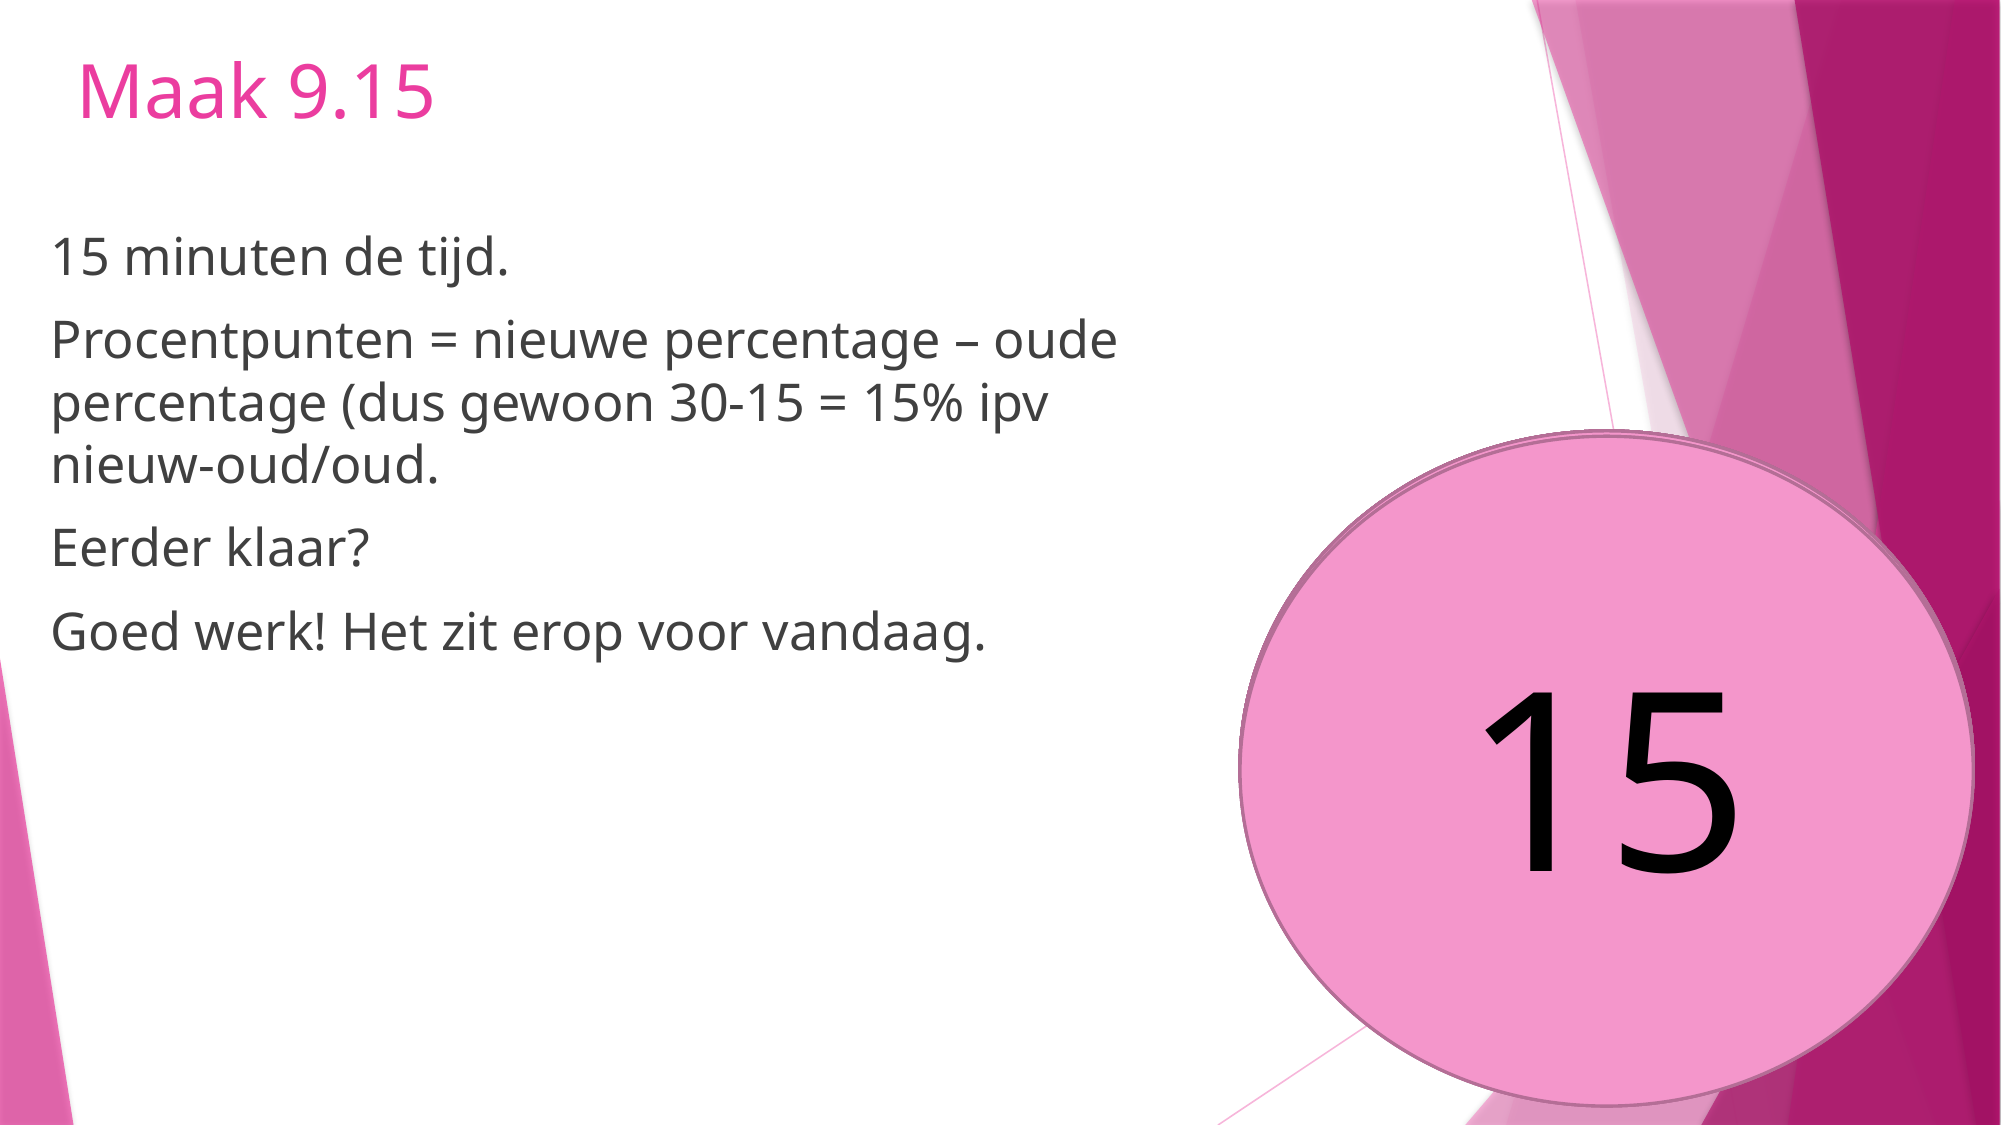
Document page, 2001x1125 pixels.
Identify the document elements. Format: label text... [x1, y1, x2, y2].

title Maak 9.15 [61, 35, 1684, 317]
list 15 minuten de tijd. Procentpunten = nieuwe percentage – oude percentage (dus gewoon 30-15 = 15% ipv nieuw-oud/oud. Eerder klaar? Goed werk! Het zit erop voor vandaag. [35, 215, 1241, 1008]
text_box 15 [1238, 434, 1975, 1108]
text_box 13 [1242, 429, 1972, 723]
